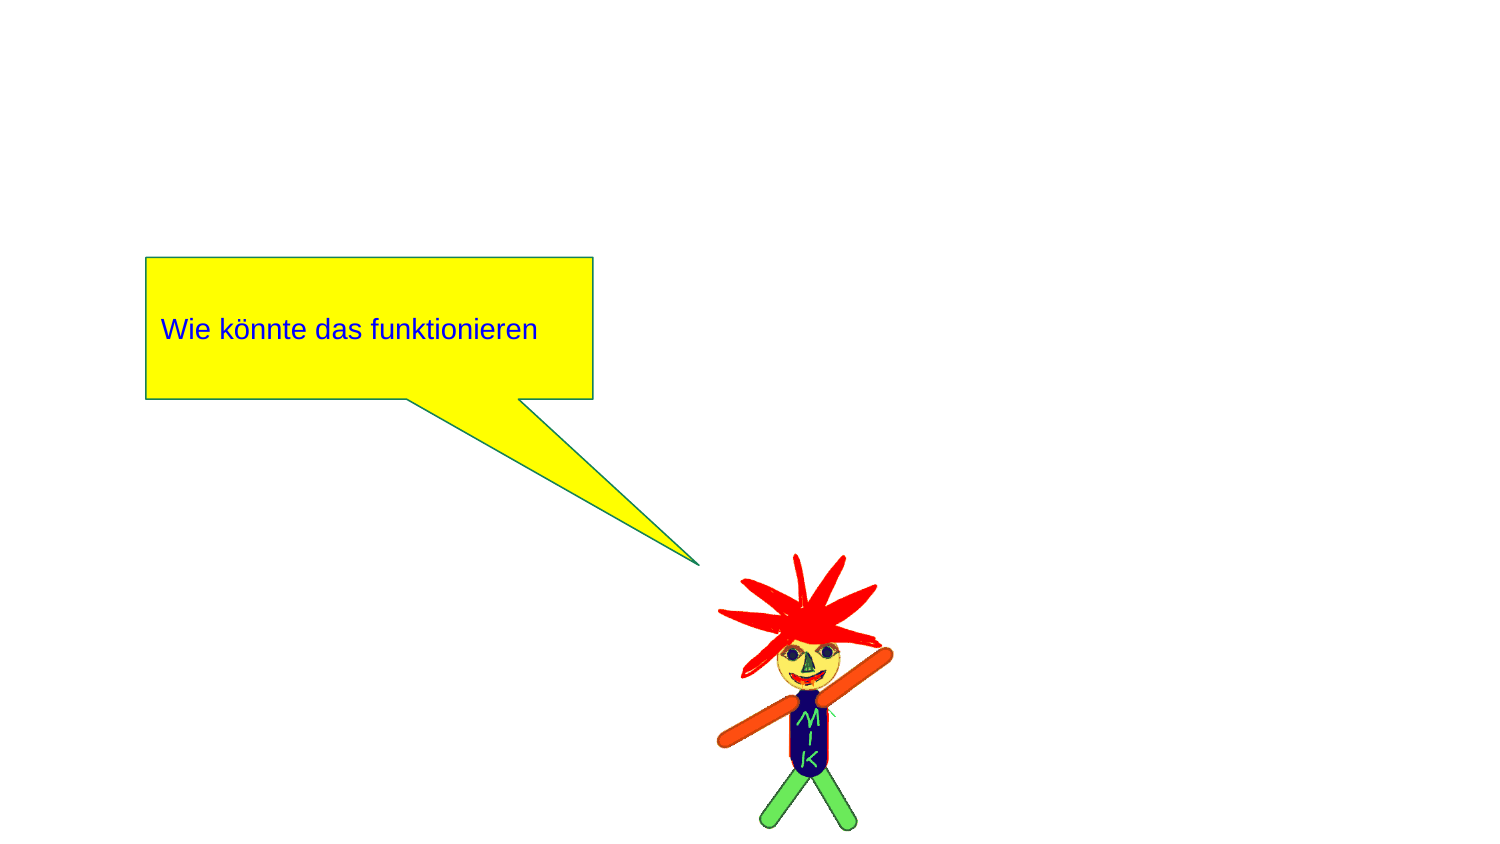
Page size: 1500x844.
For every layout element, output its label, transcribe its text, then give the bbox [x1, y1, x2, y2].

picture [698, 546, 906, 838]
text_box Wie könnte das funktionieren [145, 257, 693, 562]
